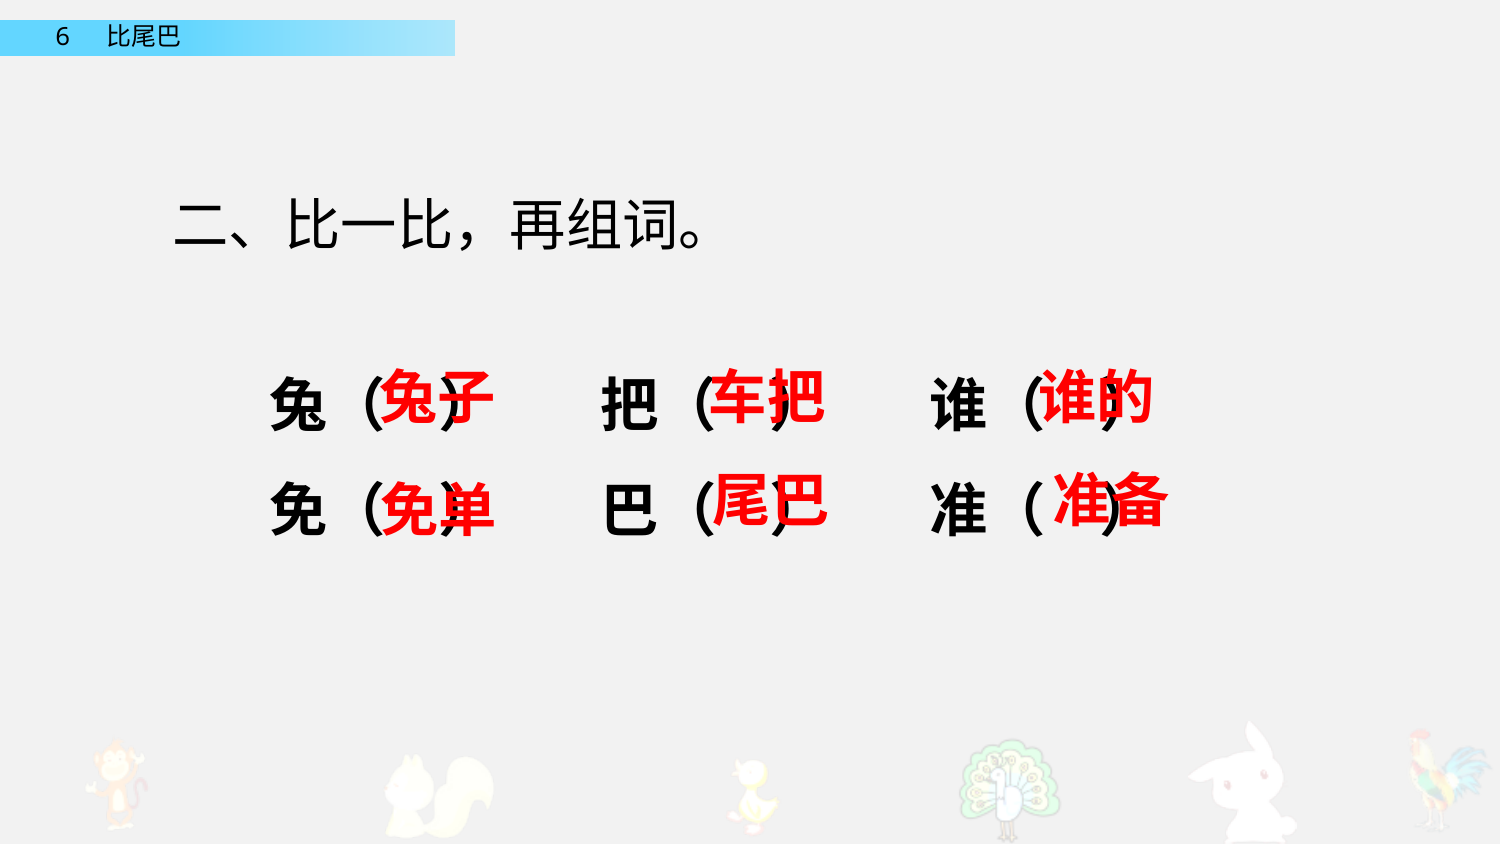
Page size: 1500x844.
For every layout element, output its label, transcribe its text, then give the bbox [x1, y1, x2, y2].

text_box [254, 336, 1246, 556]
text_box 二、比一比，再组词。 [160, 150, 746, 263]
